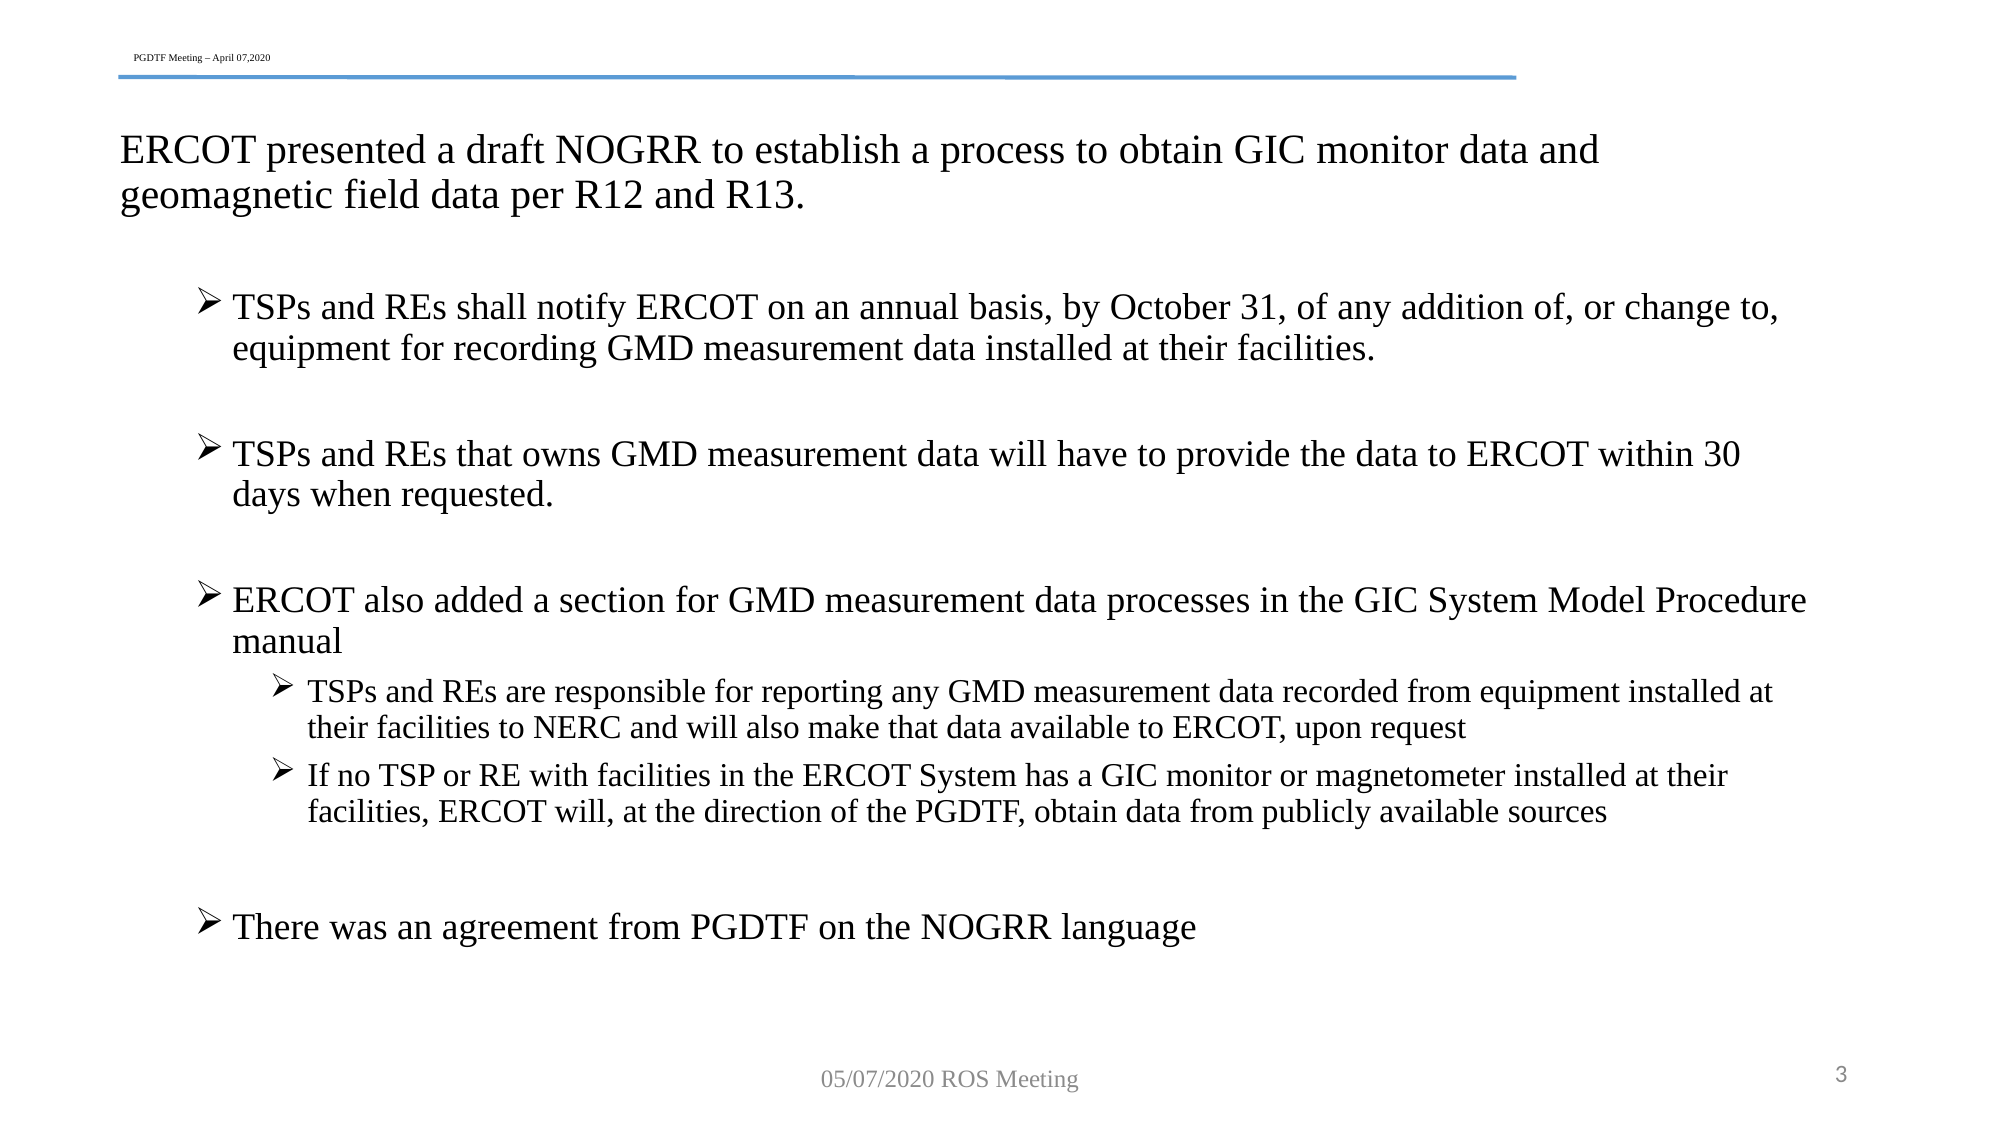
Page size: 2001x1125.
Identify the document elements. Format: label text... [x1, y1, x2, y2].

footer 05/07/2020 ROS Meeting [712, 1047, 1188, 1108]
list ERCOT presented a draft NOGRR to establish a process to obtain GIC monitor data and geomagnetic field data per R12 and R13. TSPs and REs shall notify ERCOT on an annual basis, by October 31, of any addition of, or change to, equipment for recording GMD measurement data installed at their facilities. TSPs and REs that owns GMD measurement data will have to provide the data to ERCOT within 30 days when requested. ERCOT also added a section for GMD measurement data processes in the GIC System Model Procedure manual TSPs and REs are responsible for reporting any GMD measurement data recorded from equipment installed at their facilities to NERC and will also make that data available to ERCOT, upon request If no TSP or RE with facilities in the ERCOT System has a GIC monitor or magnetometer installed at their facilities, ERCOT will, at the direction of the PGDTF, obtain data from publicly available sources There was an agreement from PGDTF on the NOGRR language [104, 119, 1830, 1010]
title PGDTF Meeting – April 07,2020 [118, 45, 1506, 75]
slide_number 3 [1412, 1042, 1863, 1103]
